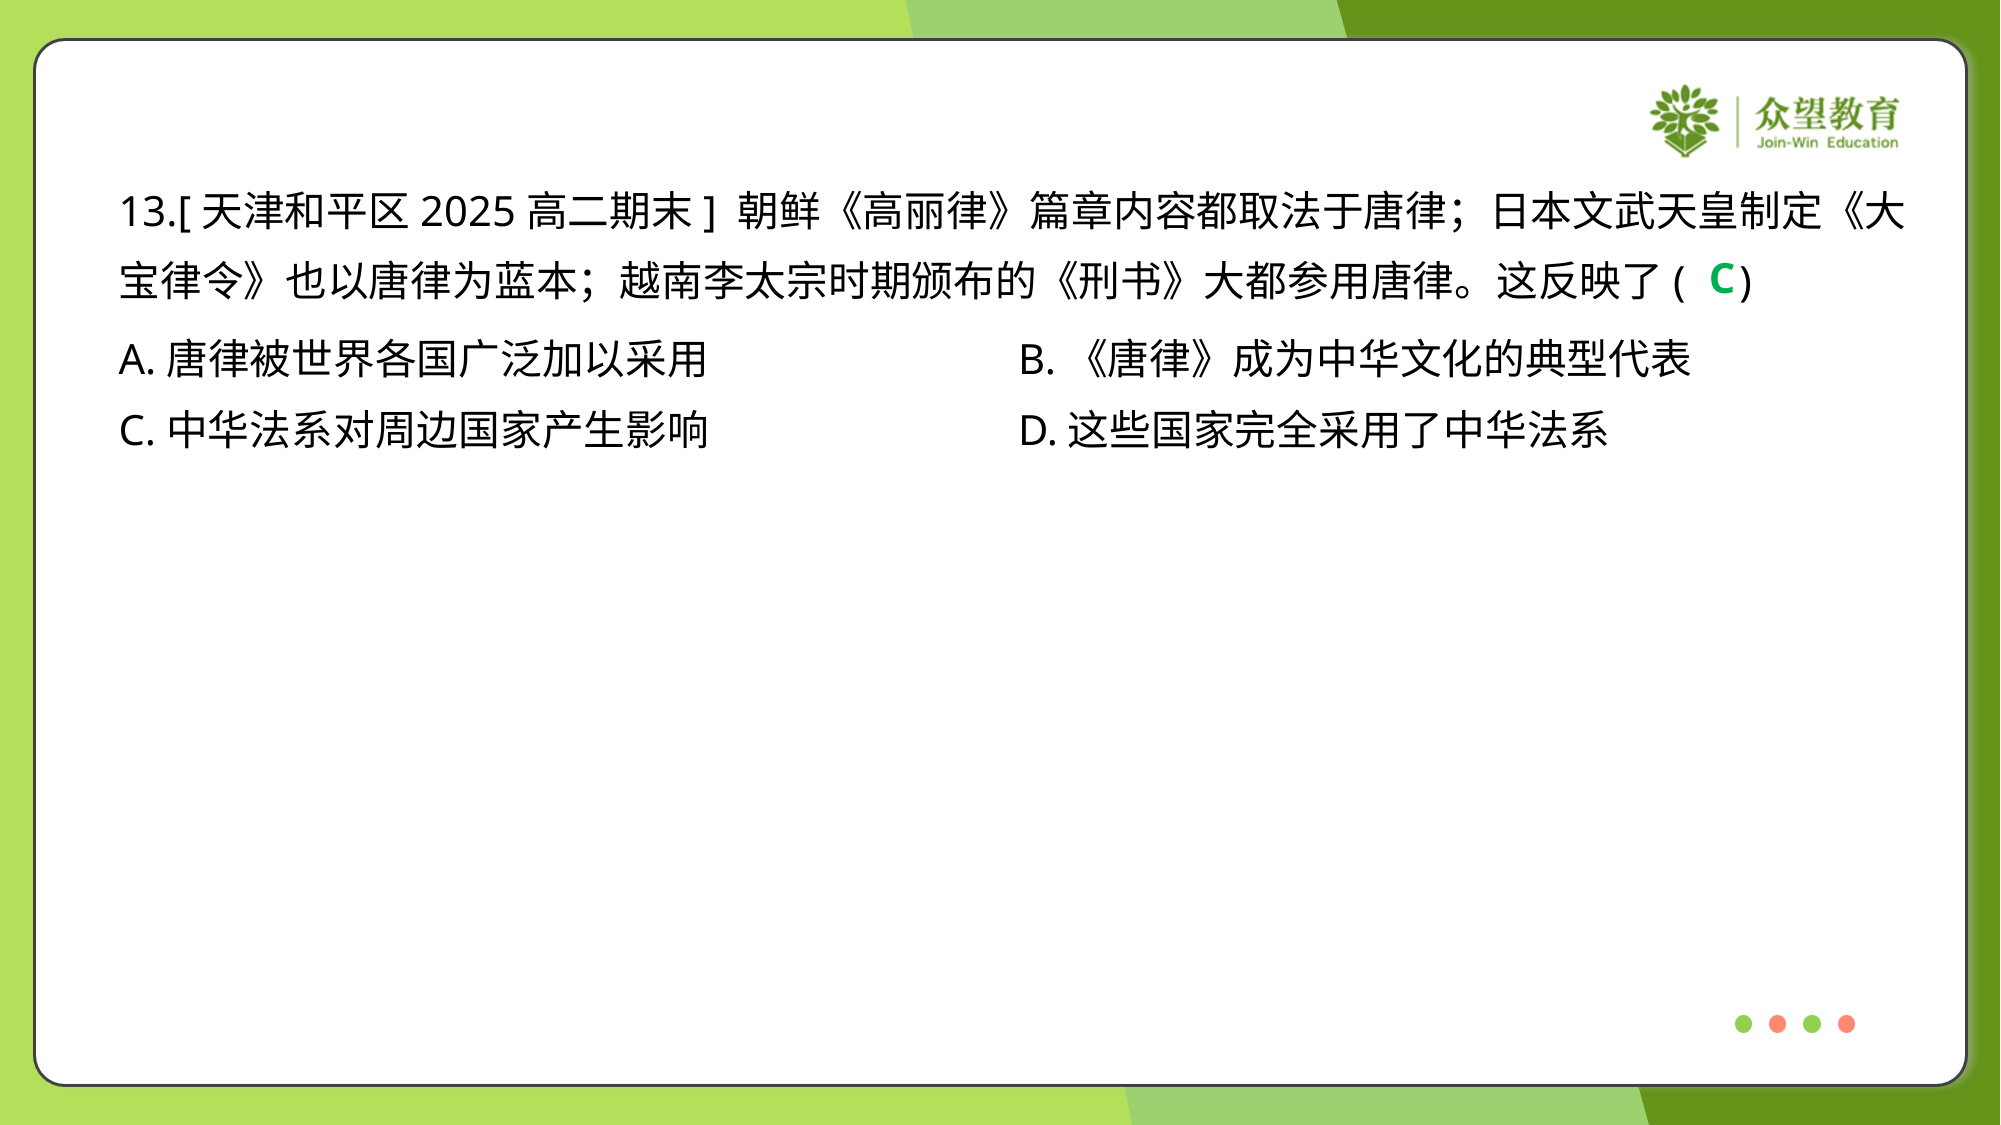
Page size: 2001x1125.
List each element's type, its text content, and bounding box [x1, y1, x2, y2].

picture [0, 0, 2000, 1125]
text_box A.唐律被世界各国广泛加以采用 B.《唐律》成为中华文化的典型代表 C.中华法系对周边国家产生影响 D.这些国家完全采用了中华法系 [118, 307, 1883, 447]
text_box 13.[天津和平区2025高二期末] 朝鲜《高丽律》篇章内容都取法于唐律；日本文武天皇制定《大 宝律令》也以唐律为蓝本；越南李太宗时期颁布的《刑书》大都参用唐律。这反映了( ) [118, 159, 1883, 298]
text_box C [1692, 231, 1752, 296]
